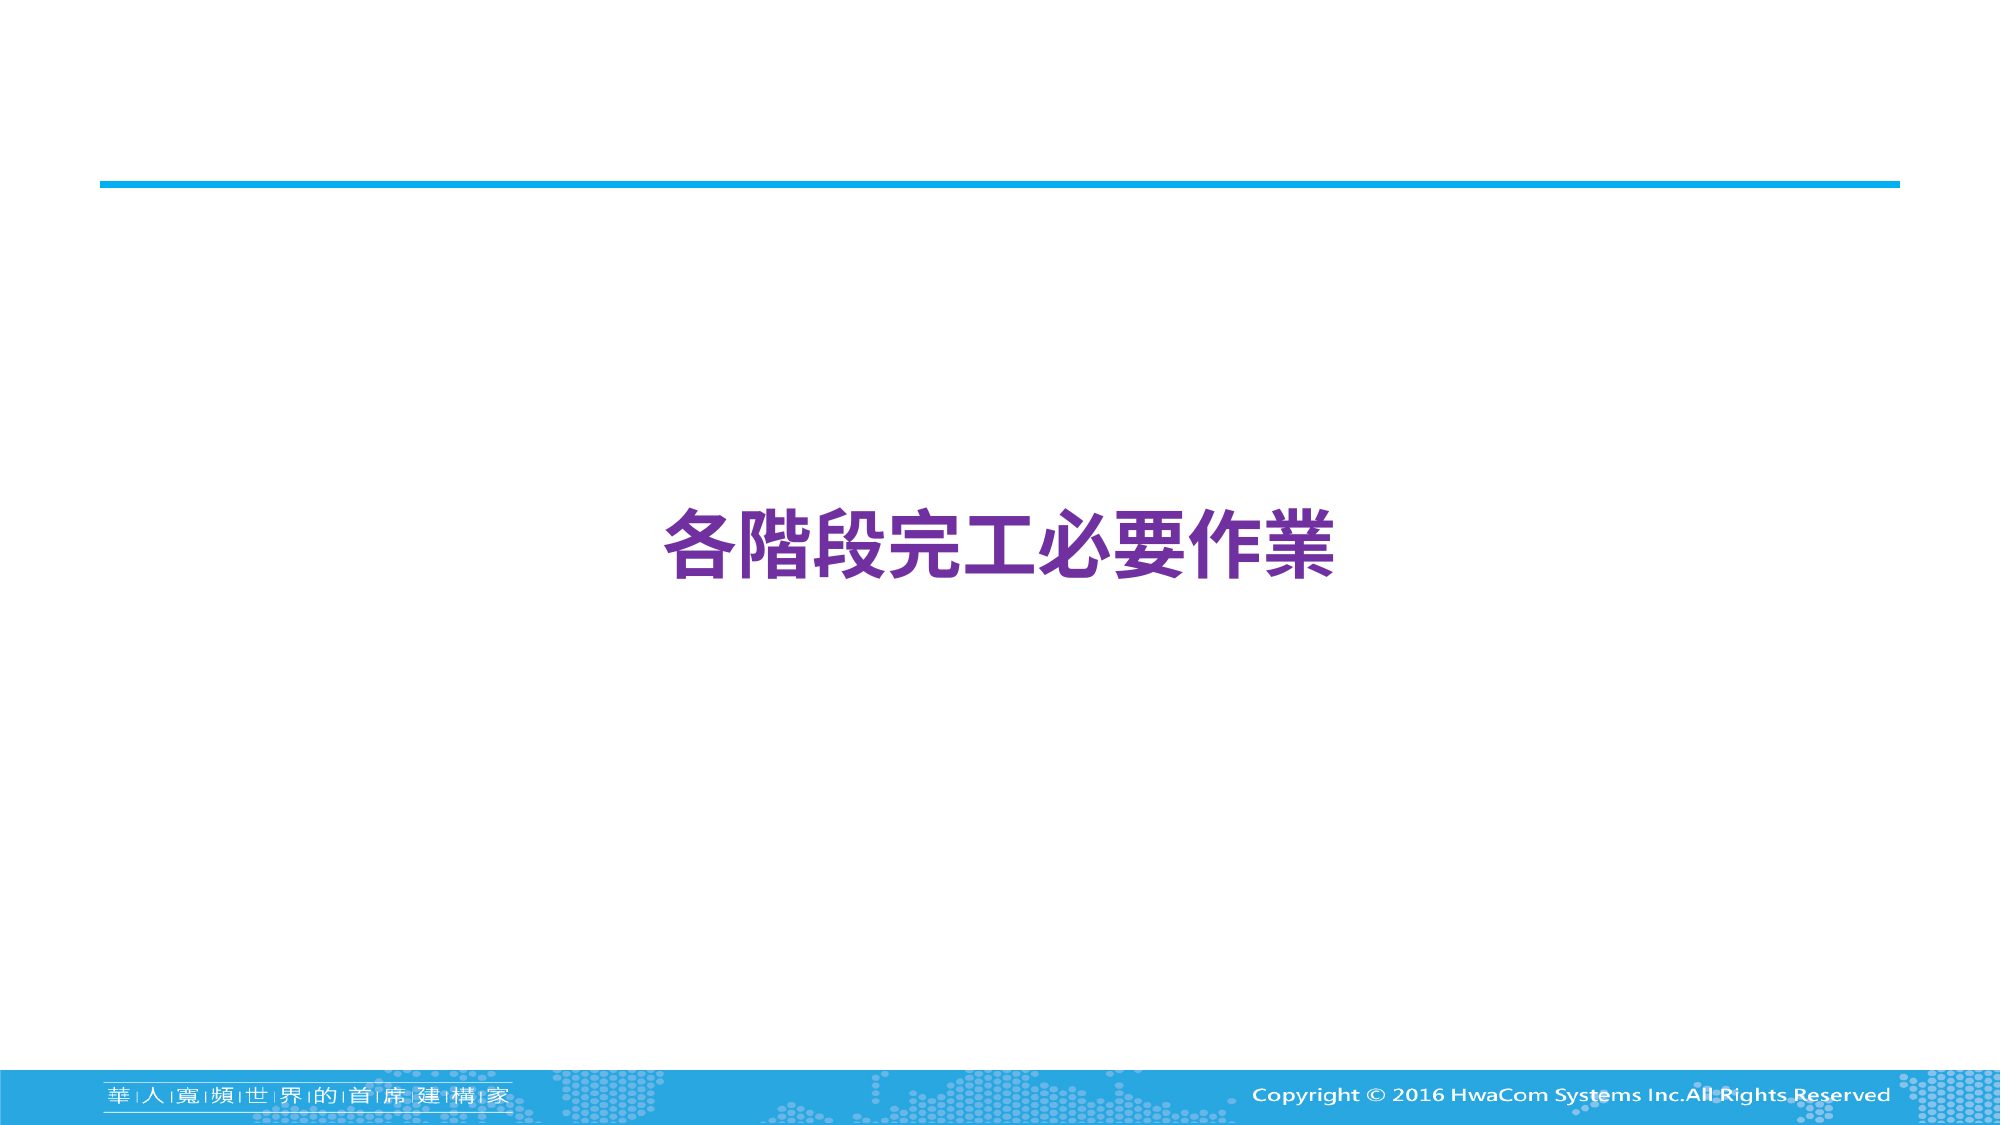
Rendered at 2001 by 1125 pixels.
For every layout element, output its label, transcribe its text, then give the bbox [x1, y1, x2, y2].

picture [0, 1070, 2000, 1125]
title 各階段完工必要作業 [99, 479, 1900, 606]
